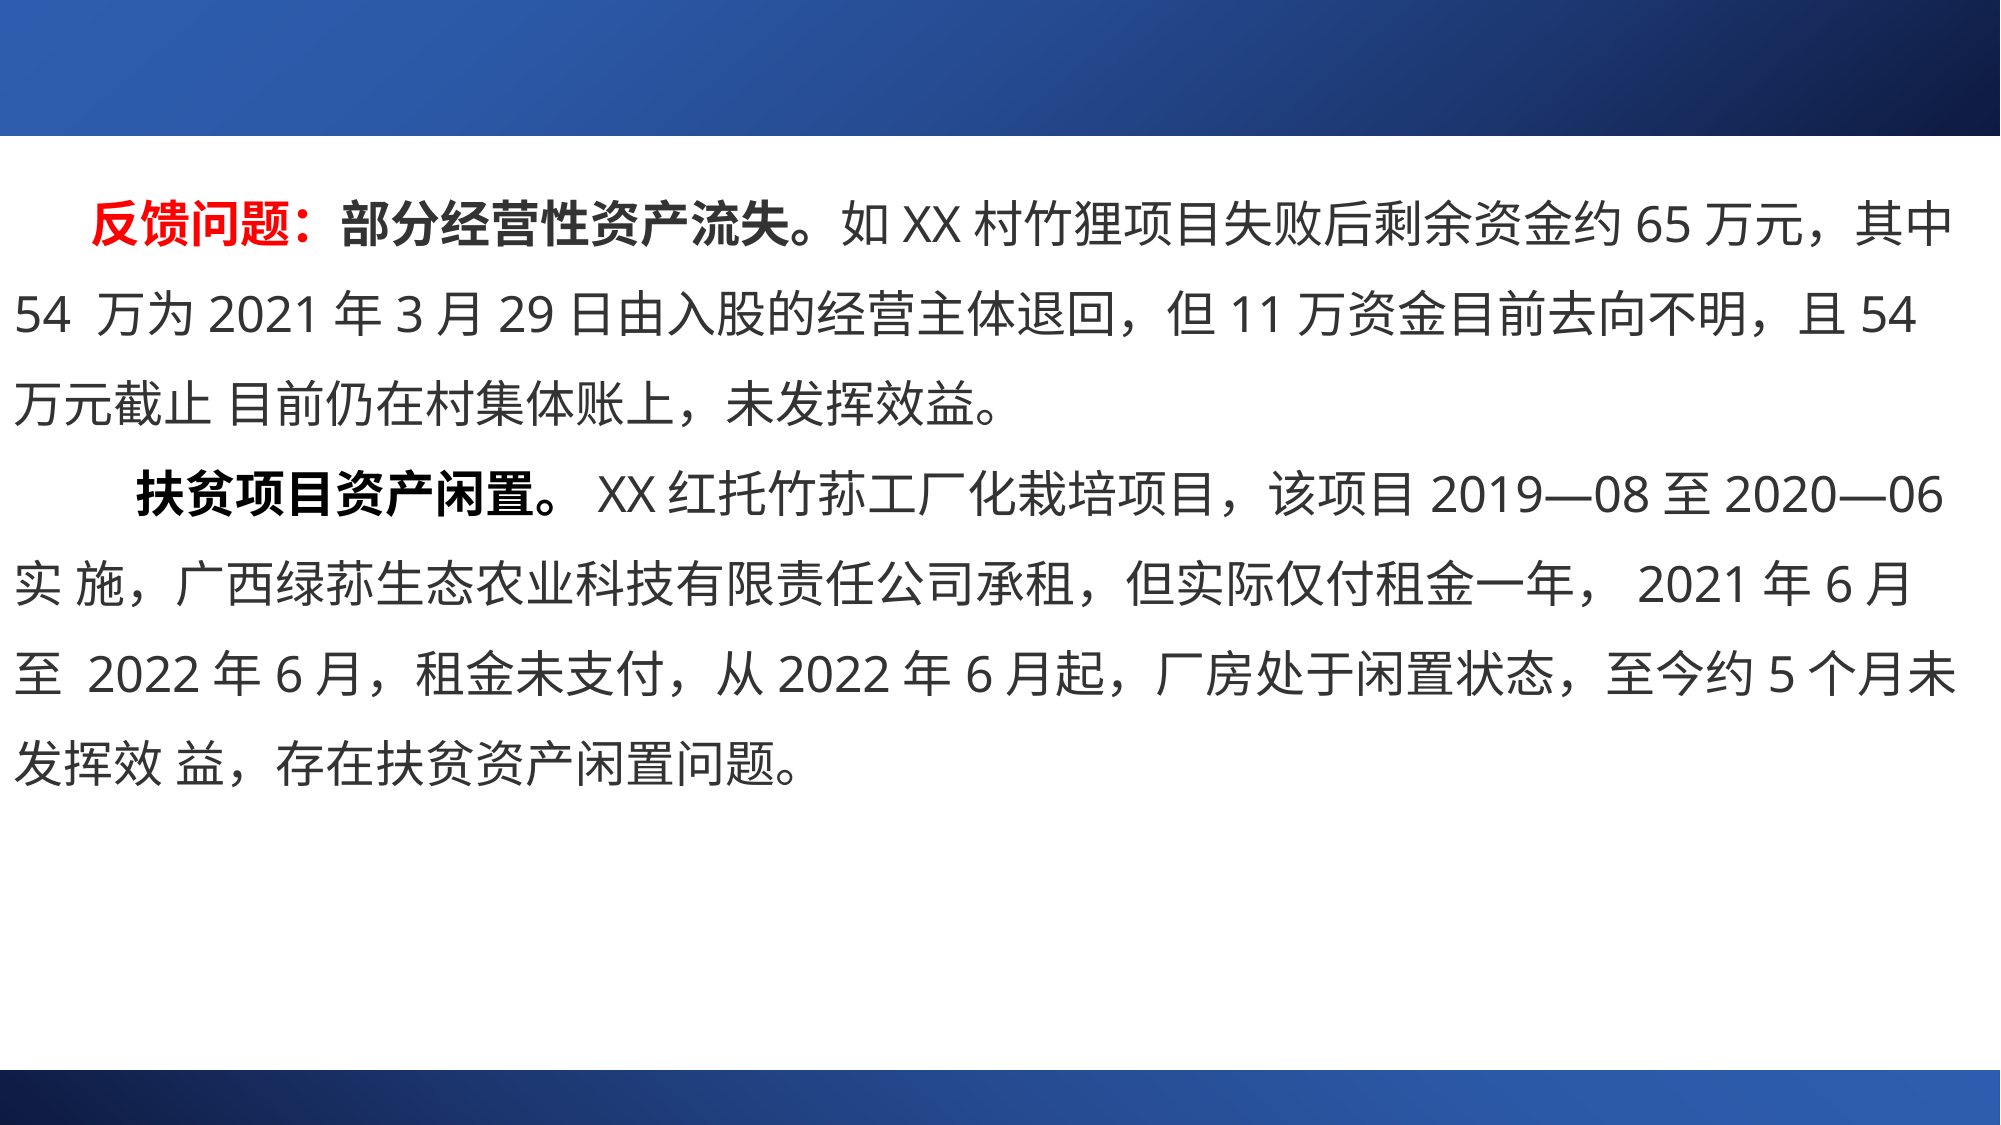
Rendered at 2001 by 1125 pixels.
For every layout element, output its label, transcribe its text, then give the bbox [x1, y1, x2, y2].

text_box 反馈问题：部分经营性资产流失。如XX村竹狸项目失败后剩余资金约65万元，其中54 万为2021年3月29日由入股的经营主体退回，但11万资金目前去向不明，且54万元截止 目前仍在村集体账上，未发挥效益。 扶贫项目资产闲置。XX红托竹荪工厂化栽培项目，该项目2019—08至2020—06实 施，广西绿荪生态农业科技有限责任公司承租，但实际仅付租金一年，2021年6月至 2022年6月，租金未支付，从2022年6月起，厂房处于闲置状态，至今约5个月未发挥效 益，存在扶贫资产闲置问题。 [11, 160, 1975, 793]
text_box [0, 0, 2000, 136]
text_box [0, 1070, 2000, 1125]
